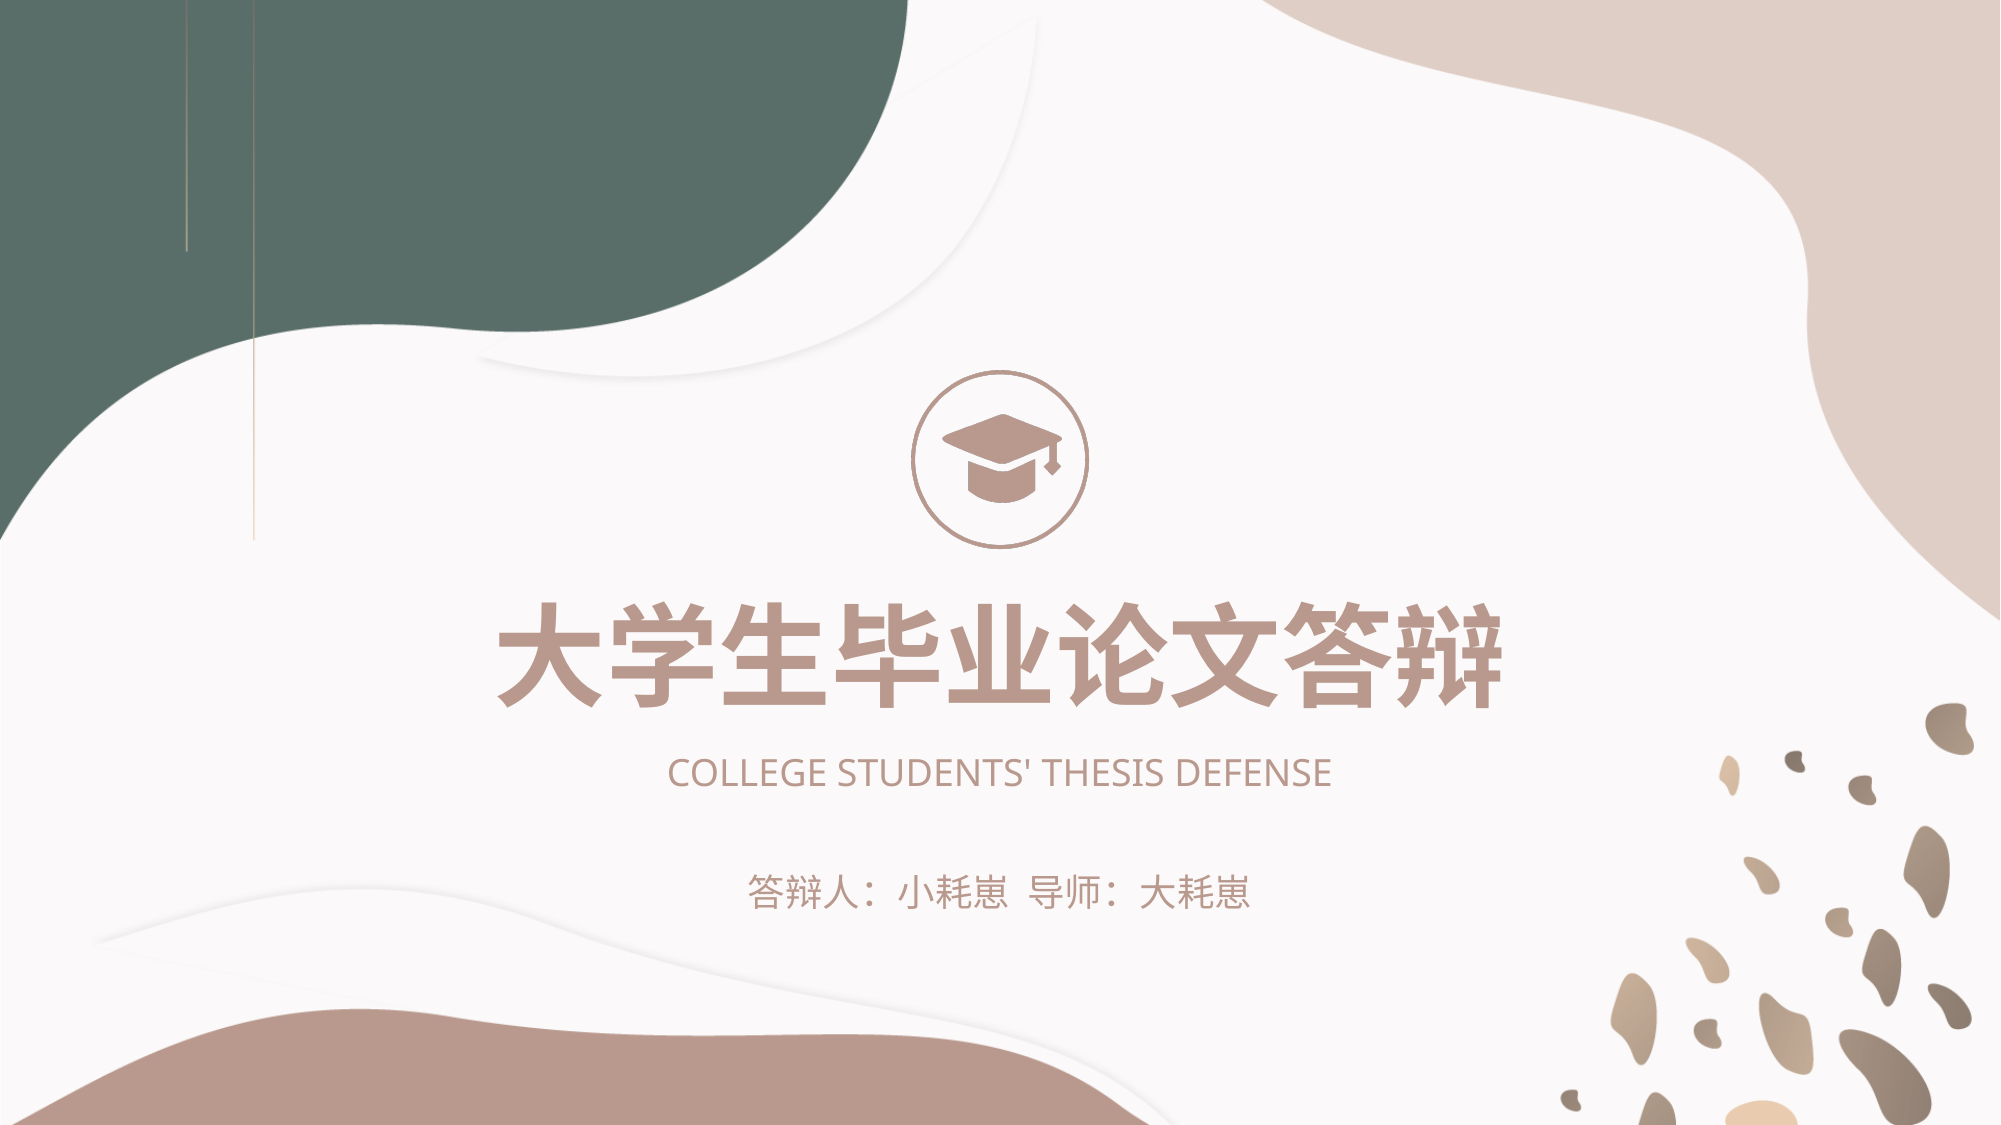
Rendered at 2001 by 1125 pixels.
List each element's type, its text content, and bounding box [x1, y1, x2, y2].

text_box COLLEGE STUDENTS' THESIS DEFENSE [645, 741, 1355, 802]
text_box 大学生毕业论文答辩 [434, 578, 1566, 729]
picture [0, 0, 2000, 1125]
text_box 答辩人：小耗崽 导师：大耗崽 [645, 861, 1355, 922]
